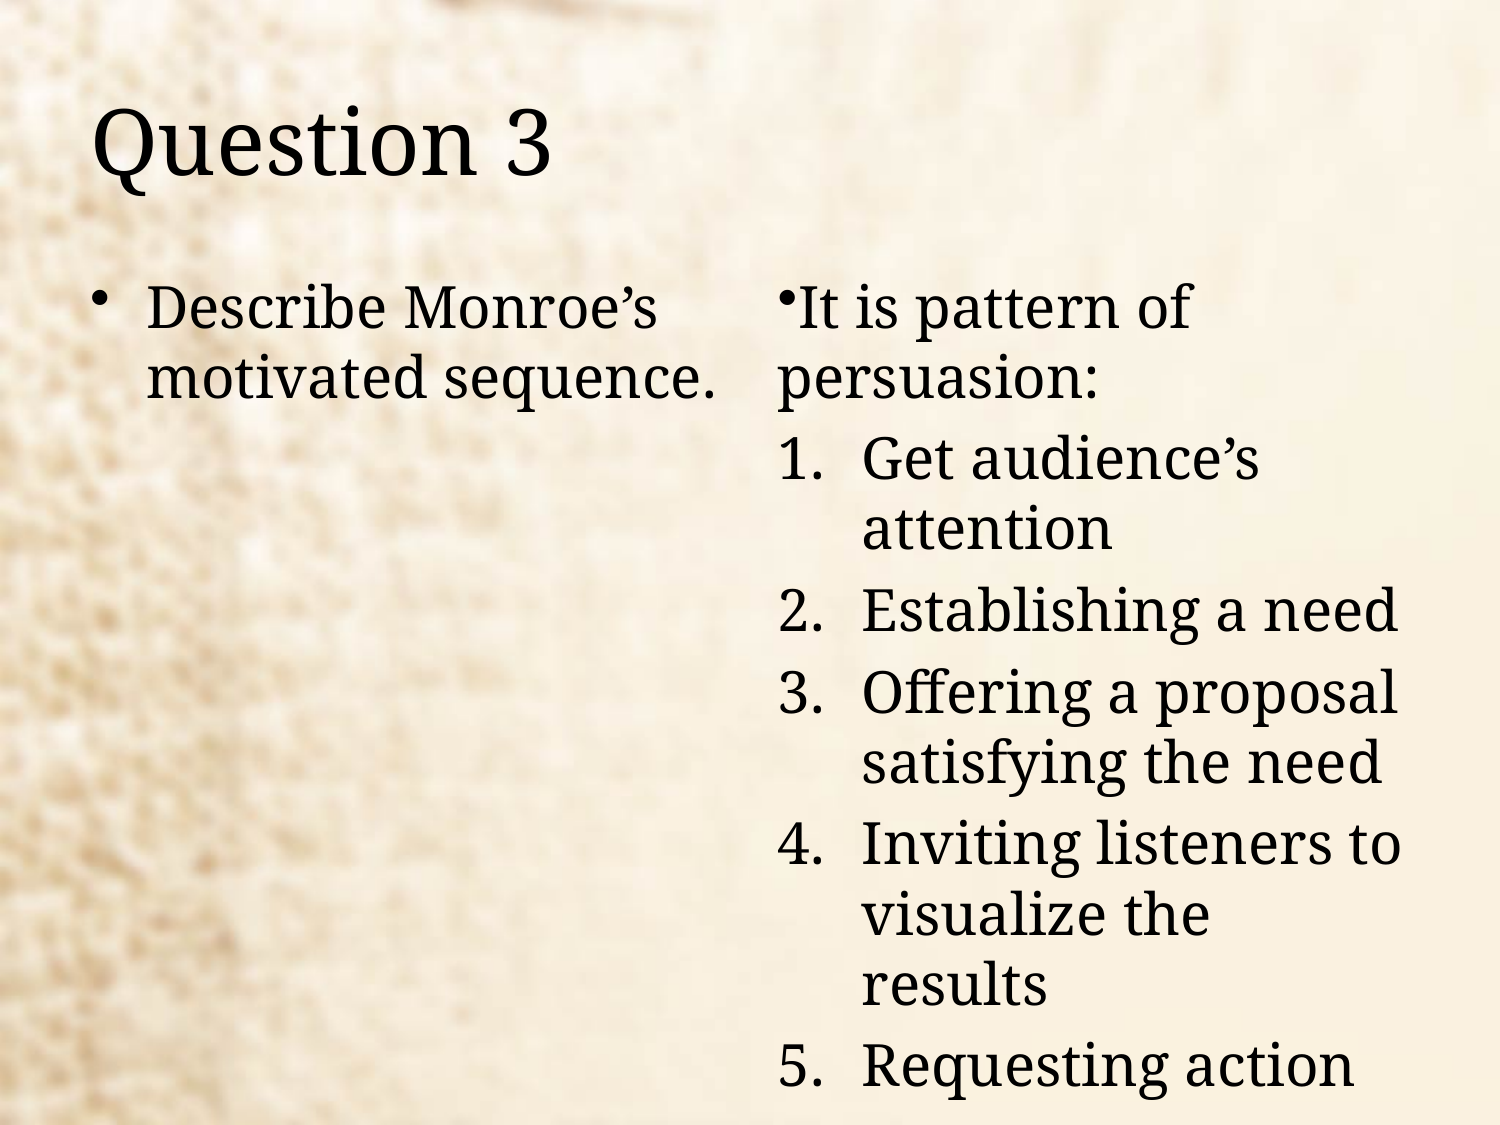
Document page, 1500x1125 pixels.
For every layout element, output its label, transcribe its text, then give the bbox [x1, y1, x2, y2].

picture [0, 0, 1500, 1125]
list Describe Monroe’s motivated sequence. [74, 262, 738, 1006]
list It is pattern of persuasion: Get audience’s attention Establishing a need Offering a proposal satisfying the need Inviting listeners to visualize the results Requesting action [762, 262, 1426, 1006]
title Question 3 [74, 44, 1426, 233]
